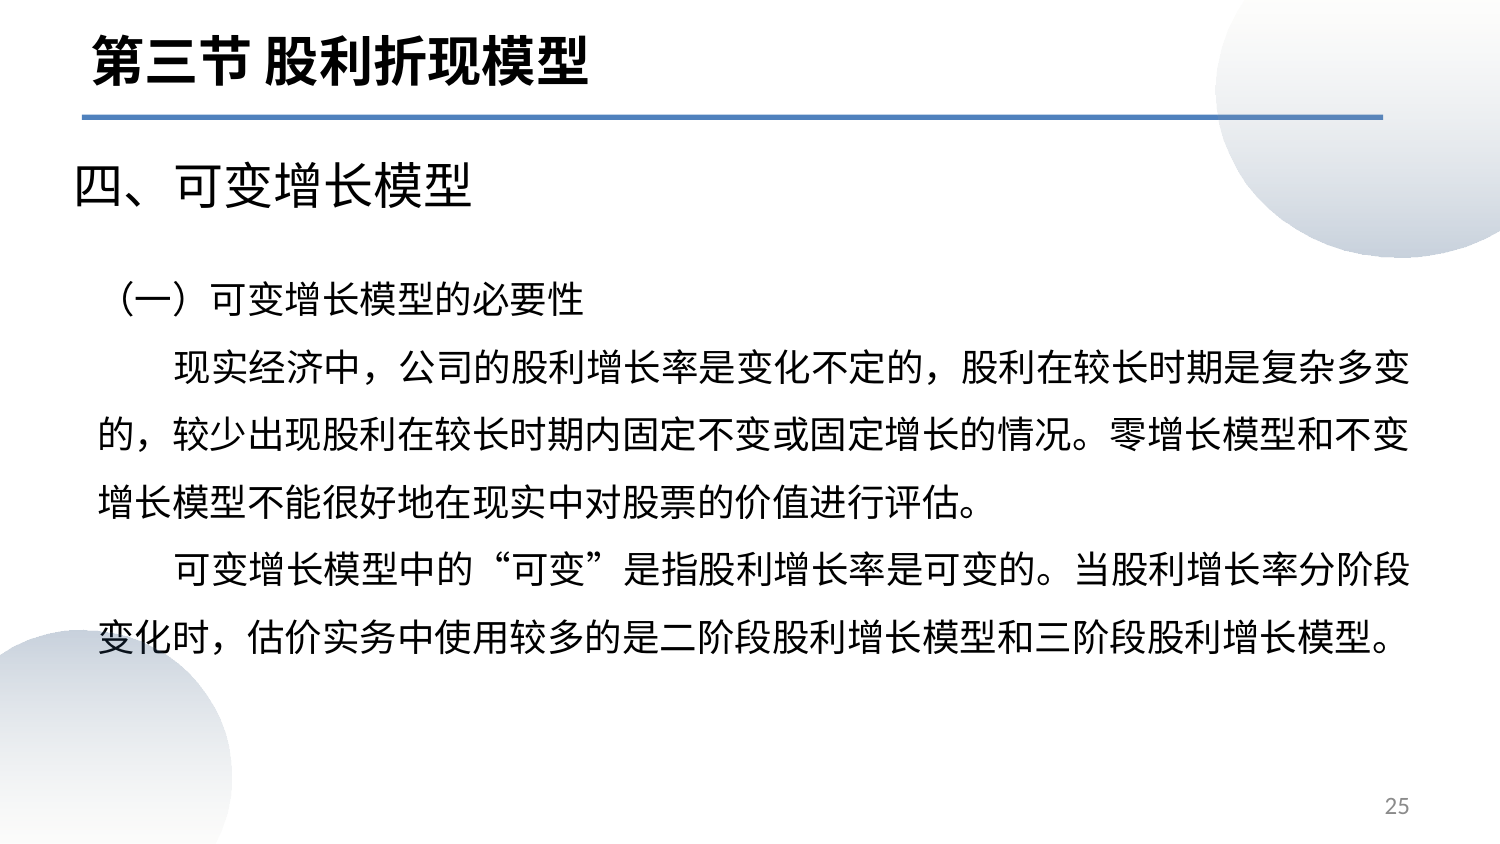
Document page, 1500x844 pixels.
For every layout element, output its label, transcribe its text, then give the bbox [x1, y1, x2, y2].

text_box 第三节 股利折现模型 [74, 11, 1234, 107]
text_box [0, 627, 234, 844]
list （一）可变增长模型的必要性 现实经济中，公司的股利增长率是变化不定的，股利在较长时期是复杂多变的，较少出现股利在较长时期内固定不变或固定增长的情况。零增长模型和不变增长模型不能很好地在现实中对股票的价值进行评估。 可变增长模型中的“可变”是指股利增长率是可变的。当股利增长率分阶段变化时，估价实务中使用较多的是二阶段股利增长模型和三阶段股利增长模型。 [82, 246, 1432, 694]
text_box 四、可变增长模型 [58, 117, 1256, 200]
text_box [1213, 0, 1500, 260]
slide_number 25 [1074, 782, 1425, 827]
